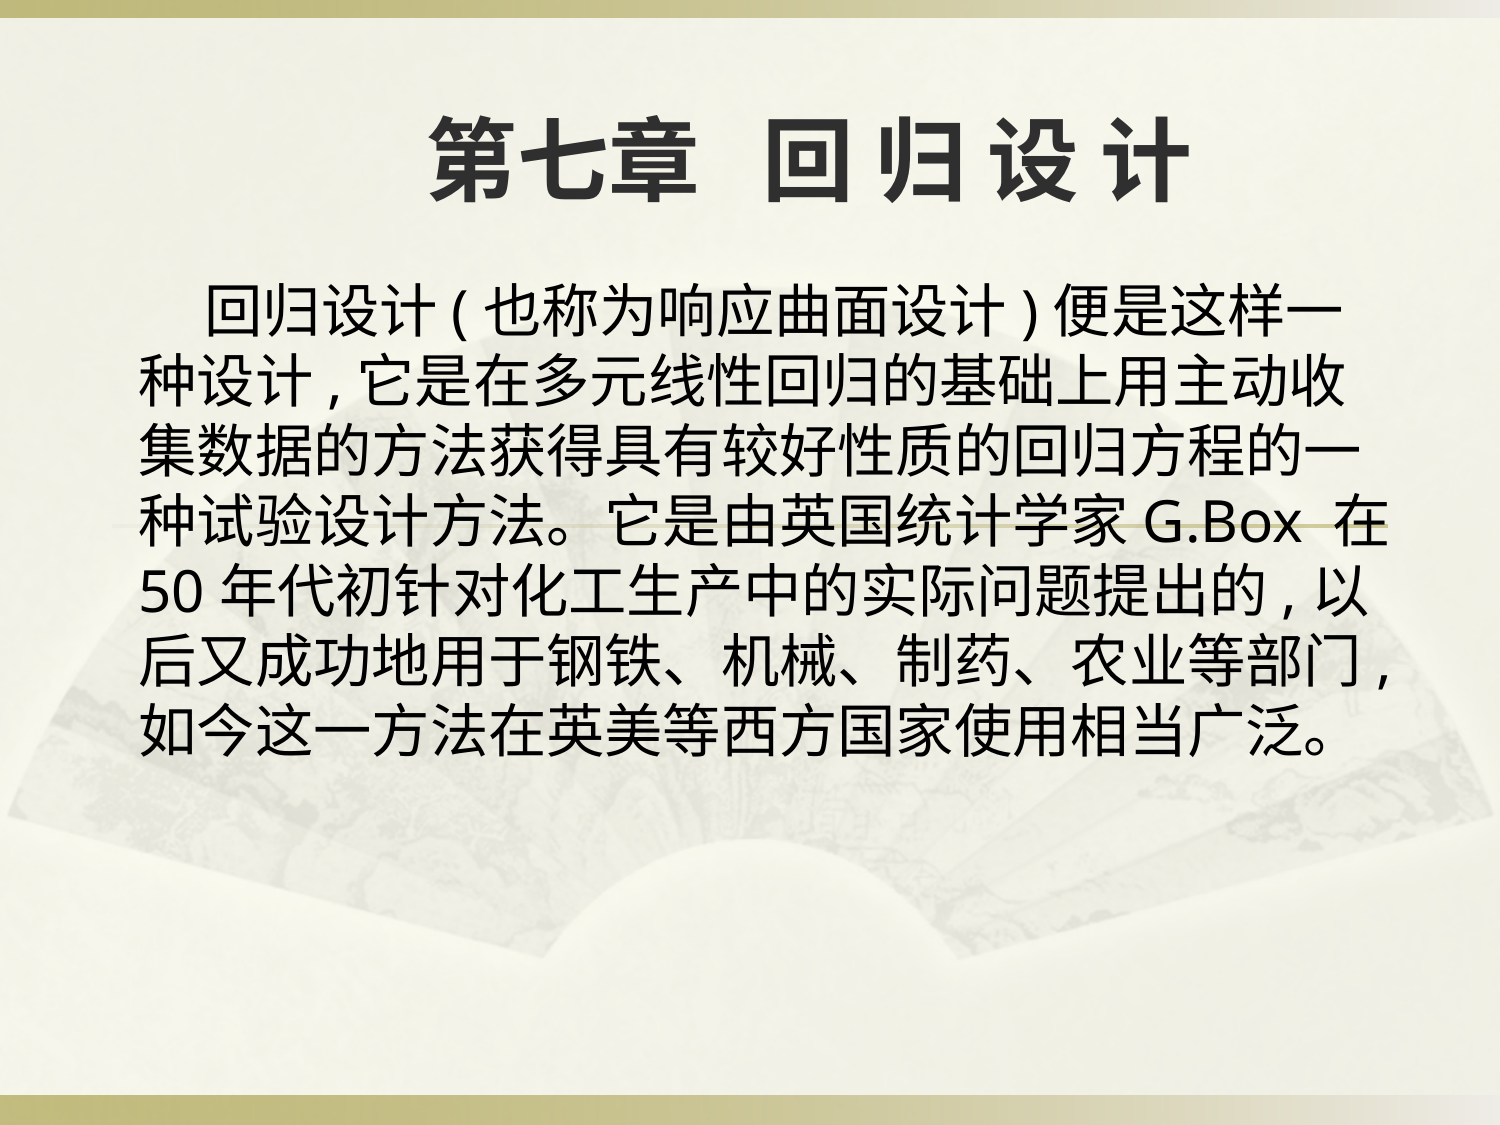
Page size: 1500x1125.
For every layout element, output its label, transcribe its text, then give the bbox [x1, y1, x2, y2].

title 第七章 回 归 设 计 [171, 78, 1447, 331]
subtitle 回归设计(也称为响应曲面设计)便是这样一种设计,它是在多元线性回归的基础上用主动收集数据的方法获得具有较好性质的回归方程的一种试验设计方法。它是由英国统计学家G.Box 在50年代初针对化工生产中的实际问题提出的,以后又成功地用于钢铁、机械、制药、农业等部门,如今这一方法在英美等西方国家使用相当广泛。 [123, 267, 1412, 1012]
